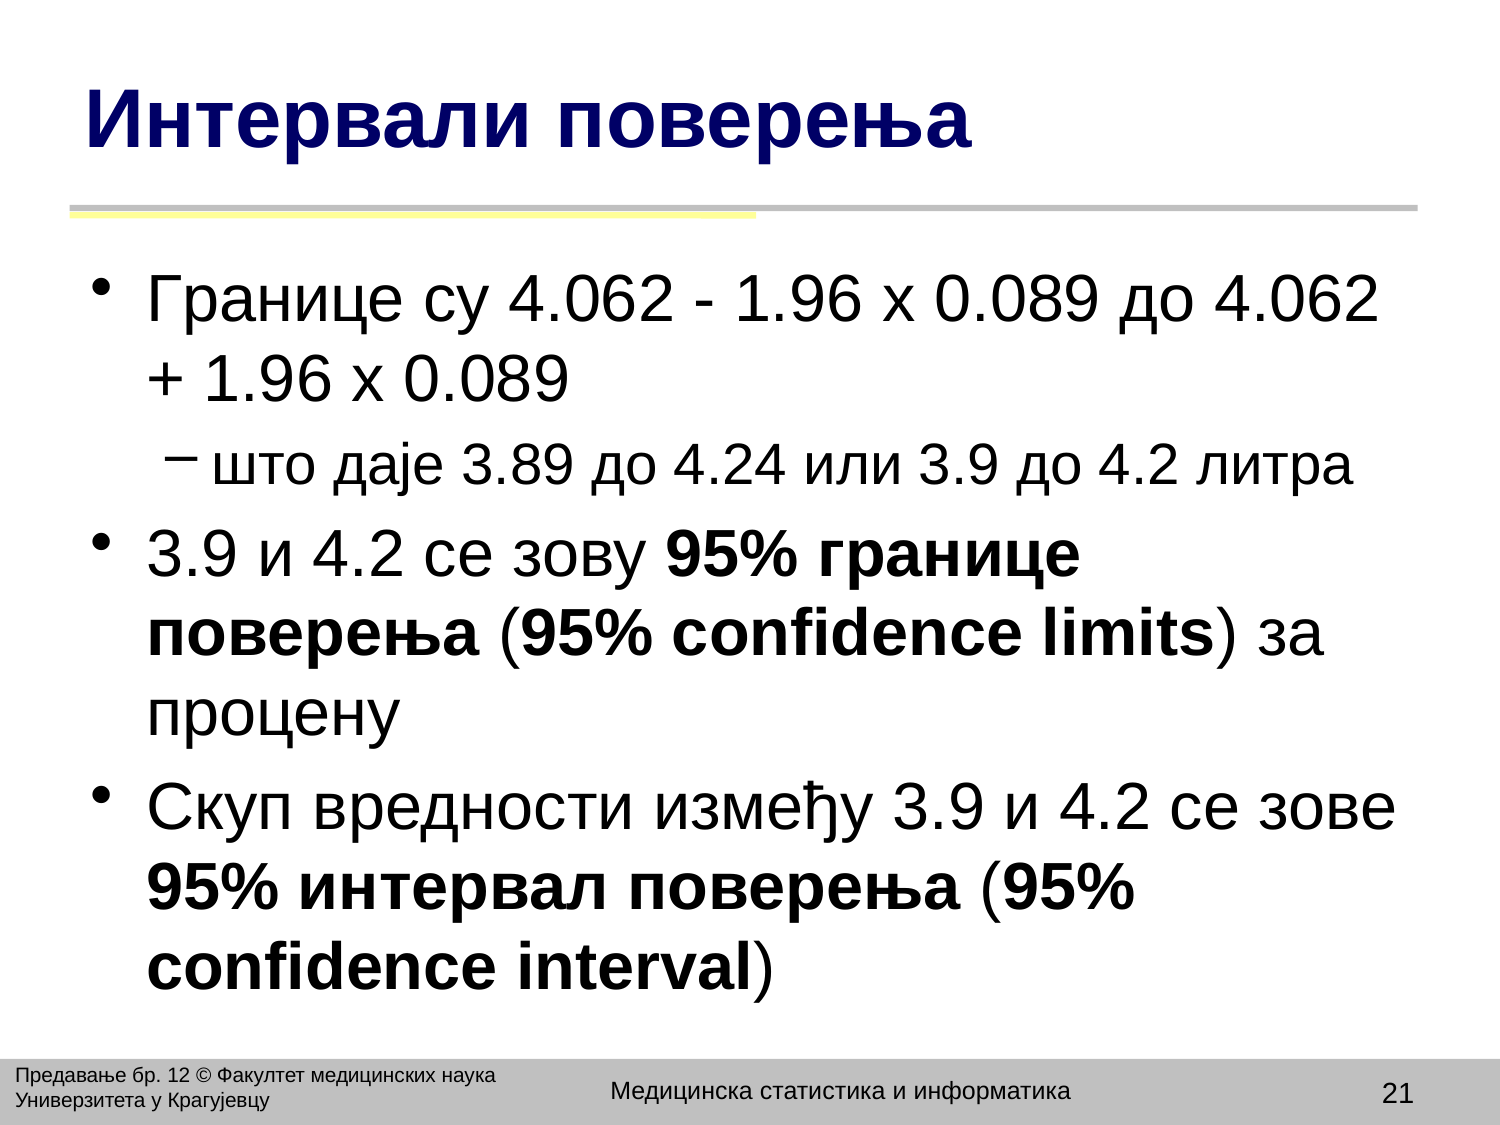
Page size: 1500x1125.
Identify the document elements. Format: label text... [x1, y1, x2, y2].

list Границе су 4.062 - 1.96 x 0.089 до 4.062 + 1.96 x 0.089 што даје 3.89 до 4.24 или 3.9 до 4.2 литра 3.9 и 4.2 се зову 95% границе поверења (95% confidence limits) за процену Скуп вредности између 3.9 и 4.2 се зове 95% интервал поверења (95% confidence interval) [74, 246, 1426, 546]
list Границе су 4.062 - 1.96 x 0.089 до 4.062 + 1.96 x 0.089 што даје 3.89 до 4.24 или 3.9 до 4.2 литра 3.9 и 4.2 се зову 95% границе поверења (95% confidence limits) за процену Скуп вредности између 3.9 и 4.2 се зове 95% интервал поверења (95% confidence interval) [74, 547, 1426, 1023]
footer Медицинска статистика и информатика [512, 1066, 1170, 1125]
slide_number Предавање бр. 12 © Факултет медицинских наука Универзитета у Крагујевцу [0, 1053, 601, 1108]
slide_number 21 [1181, 1066, 1430, 1125]
title Интервали поверења [69, 19, 1426, 208]
